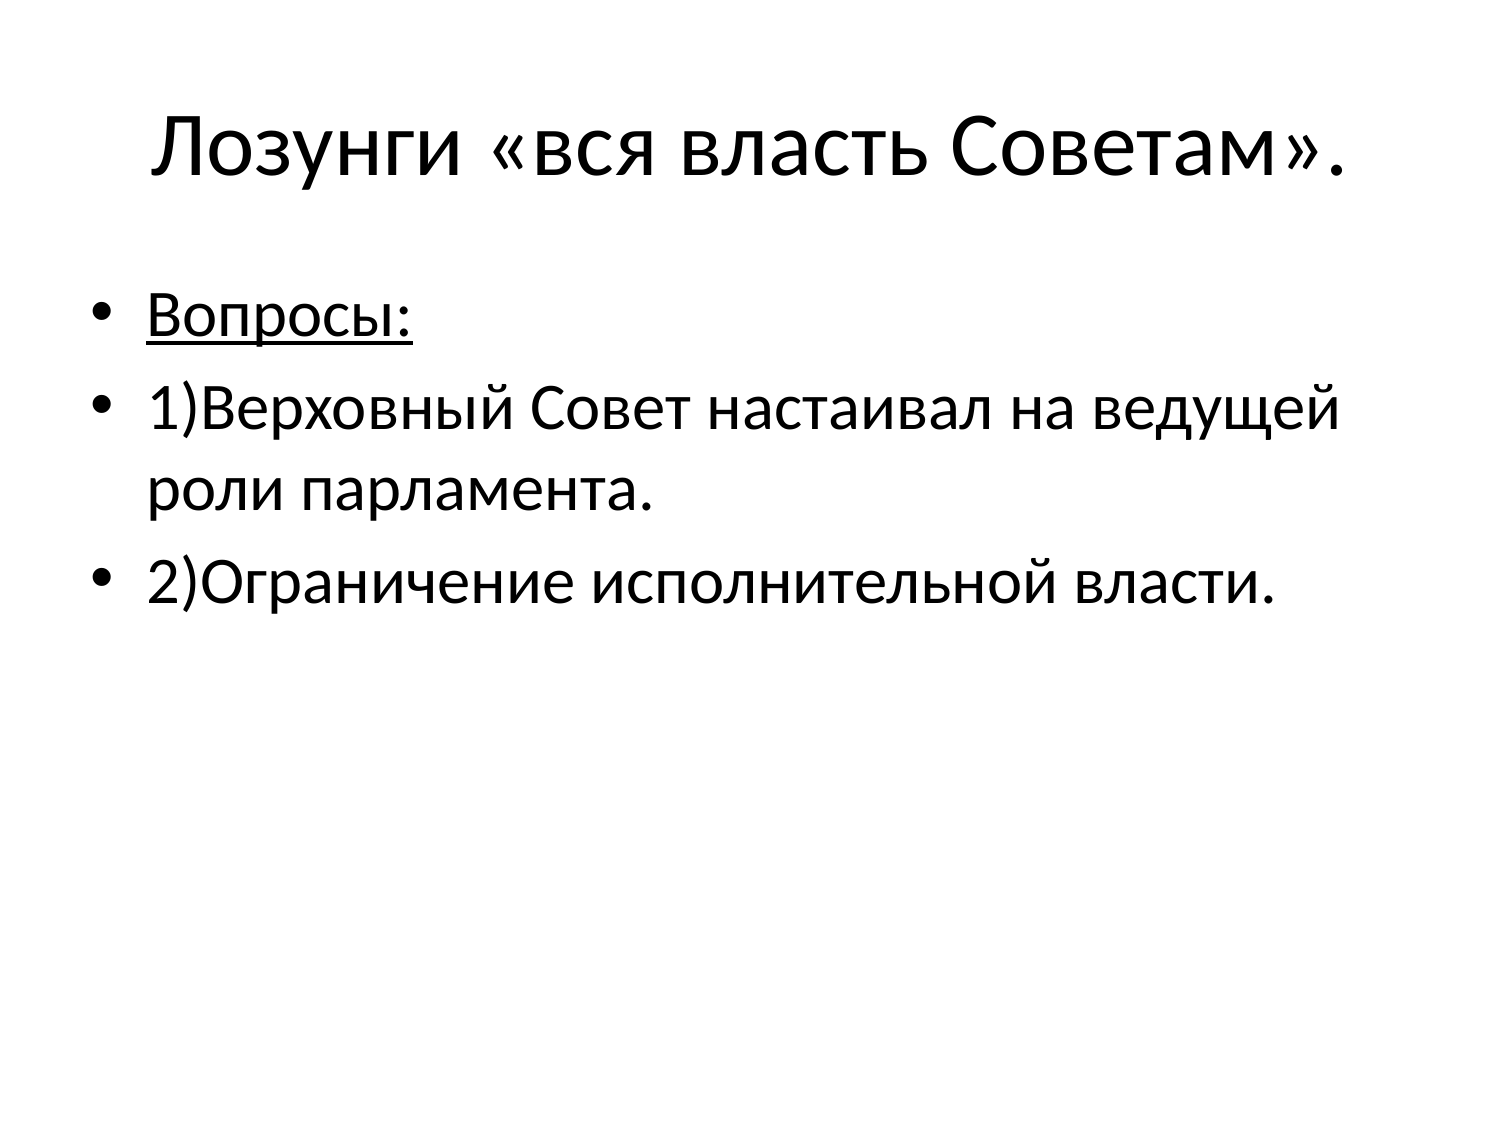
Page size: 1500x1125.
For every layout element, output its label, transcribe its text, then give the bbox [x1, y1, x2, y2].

title Лозунги «вся власть Советам». [75, 45, 1425, 233]
list Вопросы: 1)Верховный Совет настаивал на ведущей роли парламента. 2)Ограничение исполнительной власти. [75, 262, 1425, 1005]
